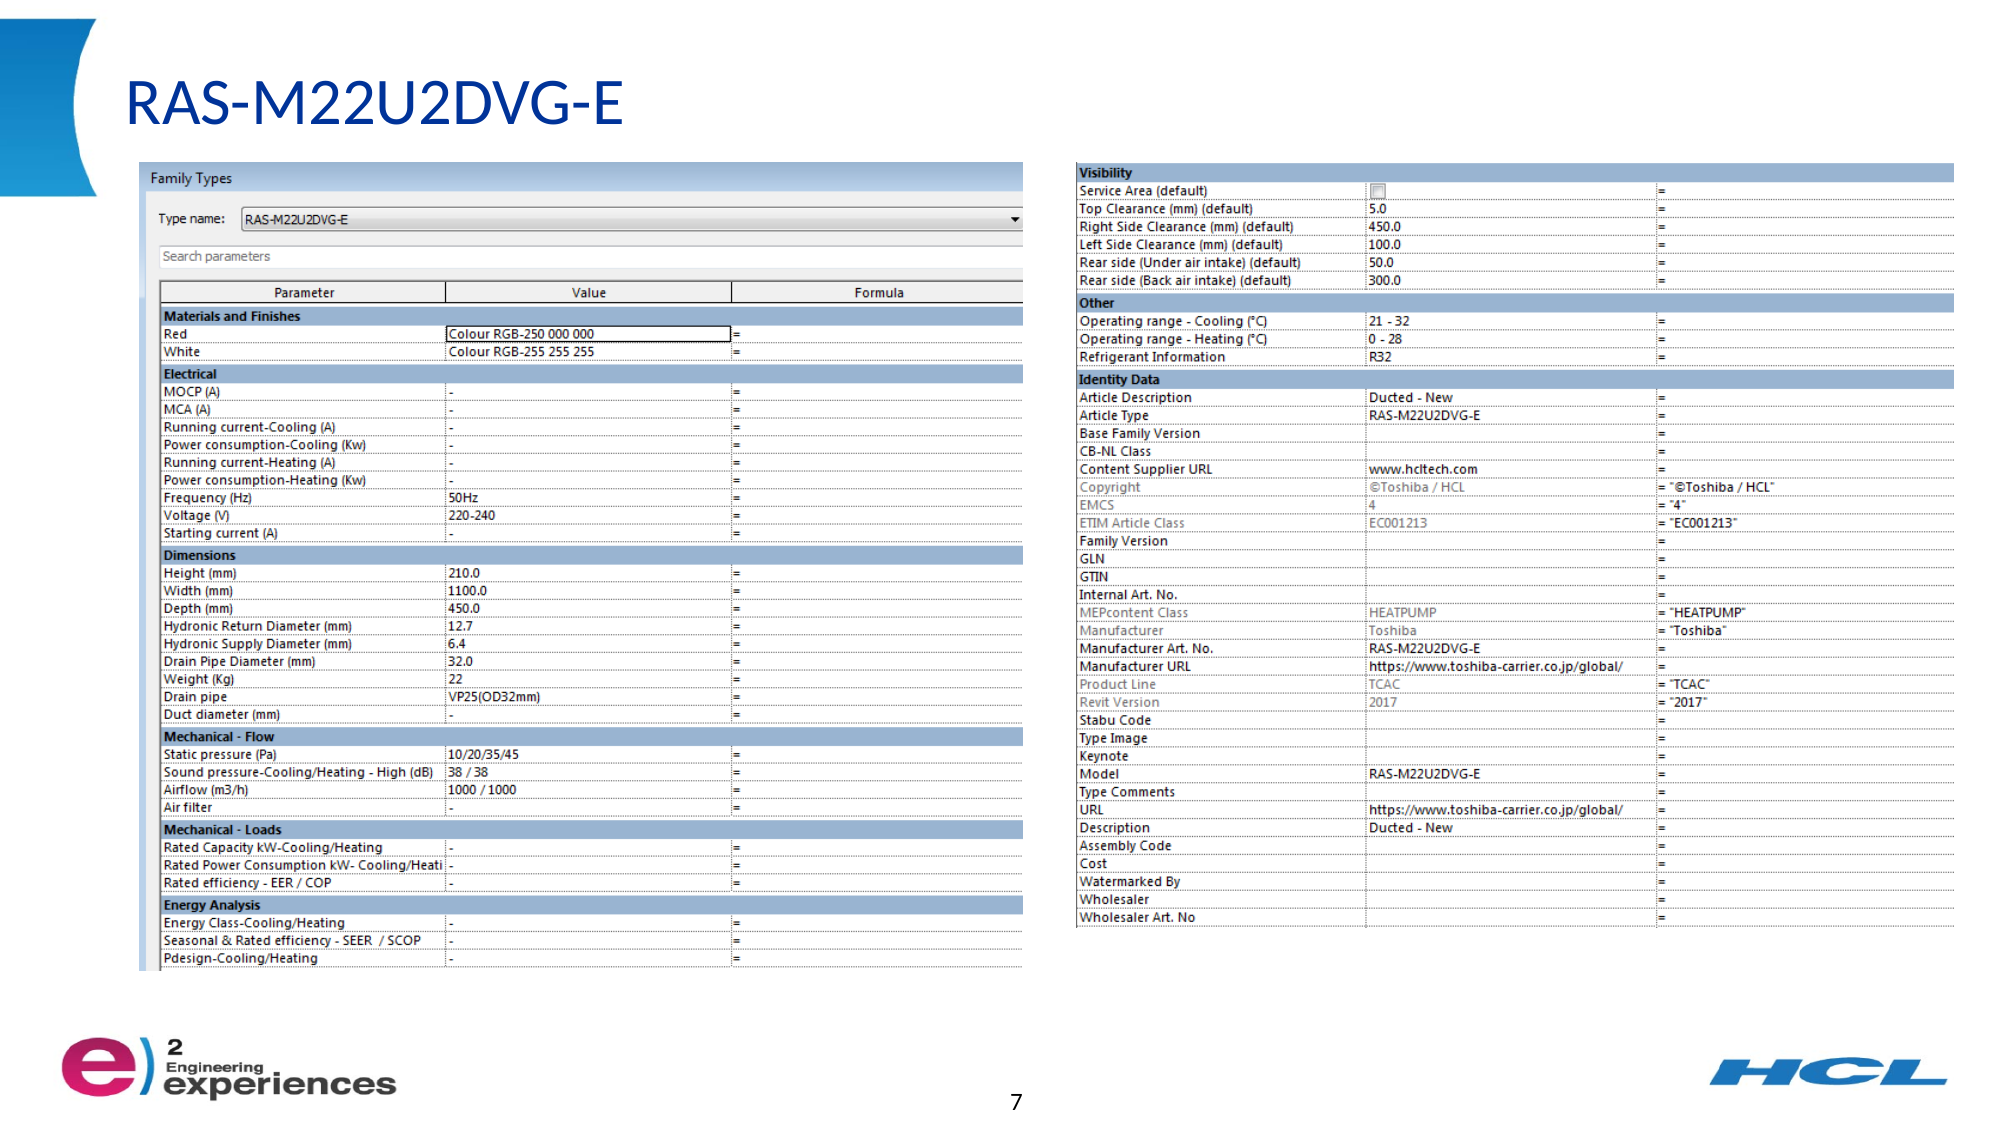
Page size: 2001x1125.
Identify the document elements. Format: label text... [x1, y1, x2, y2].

picture [0, 0, 2000, 1125]
text_box RAS-M22U2DVG-E [111, 50, 640, 146]
